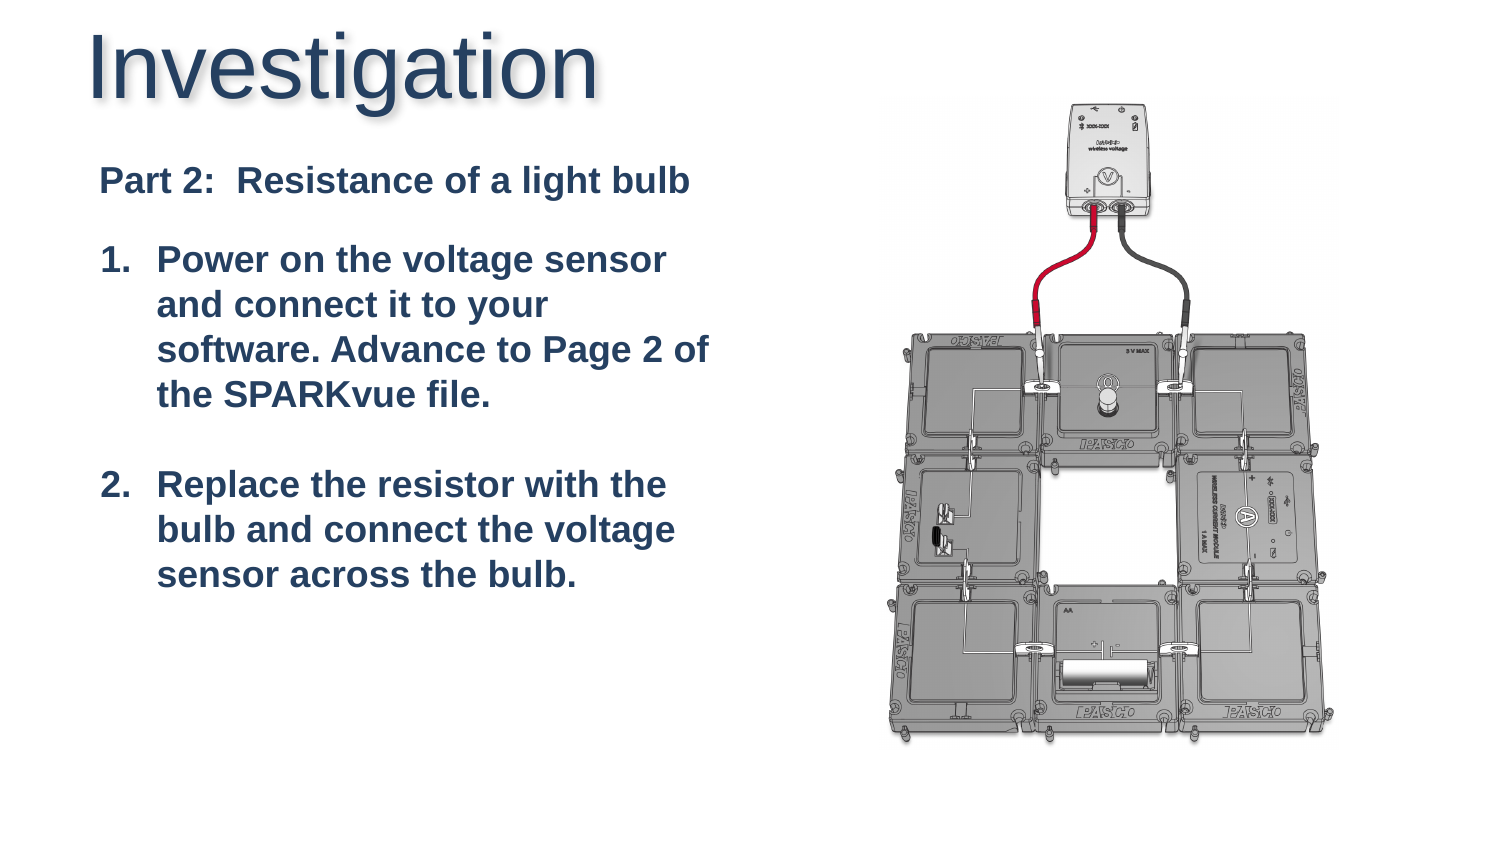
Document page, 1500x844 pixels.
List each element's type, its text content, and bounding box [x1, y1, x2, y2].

text_box Power on the voltage sensor and connect it to your software. Advance to Page 2 of the SPARKvue file. Replace the resistor with the bulb and connect the voltage sensor across the bulb. [85, 227, 728, 603]
picture [879, 96, 1339, 751]
text_box Part 2: Resistance of a light bulb [84, 148, 874, 209]
text_box Investigation [70, 0, 728, 206]
